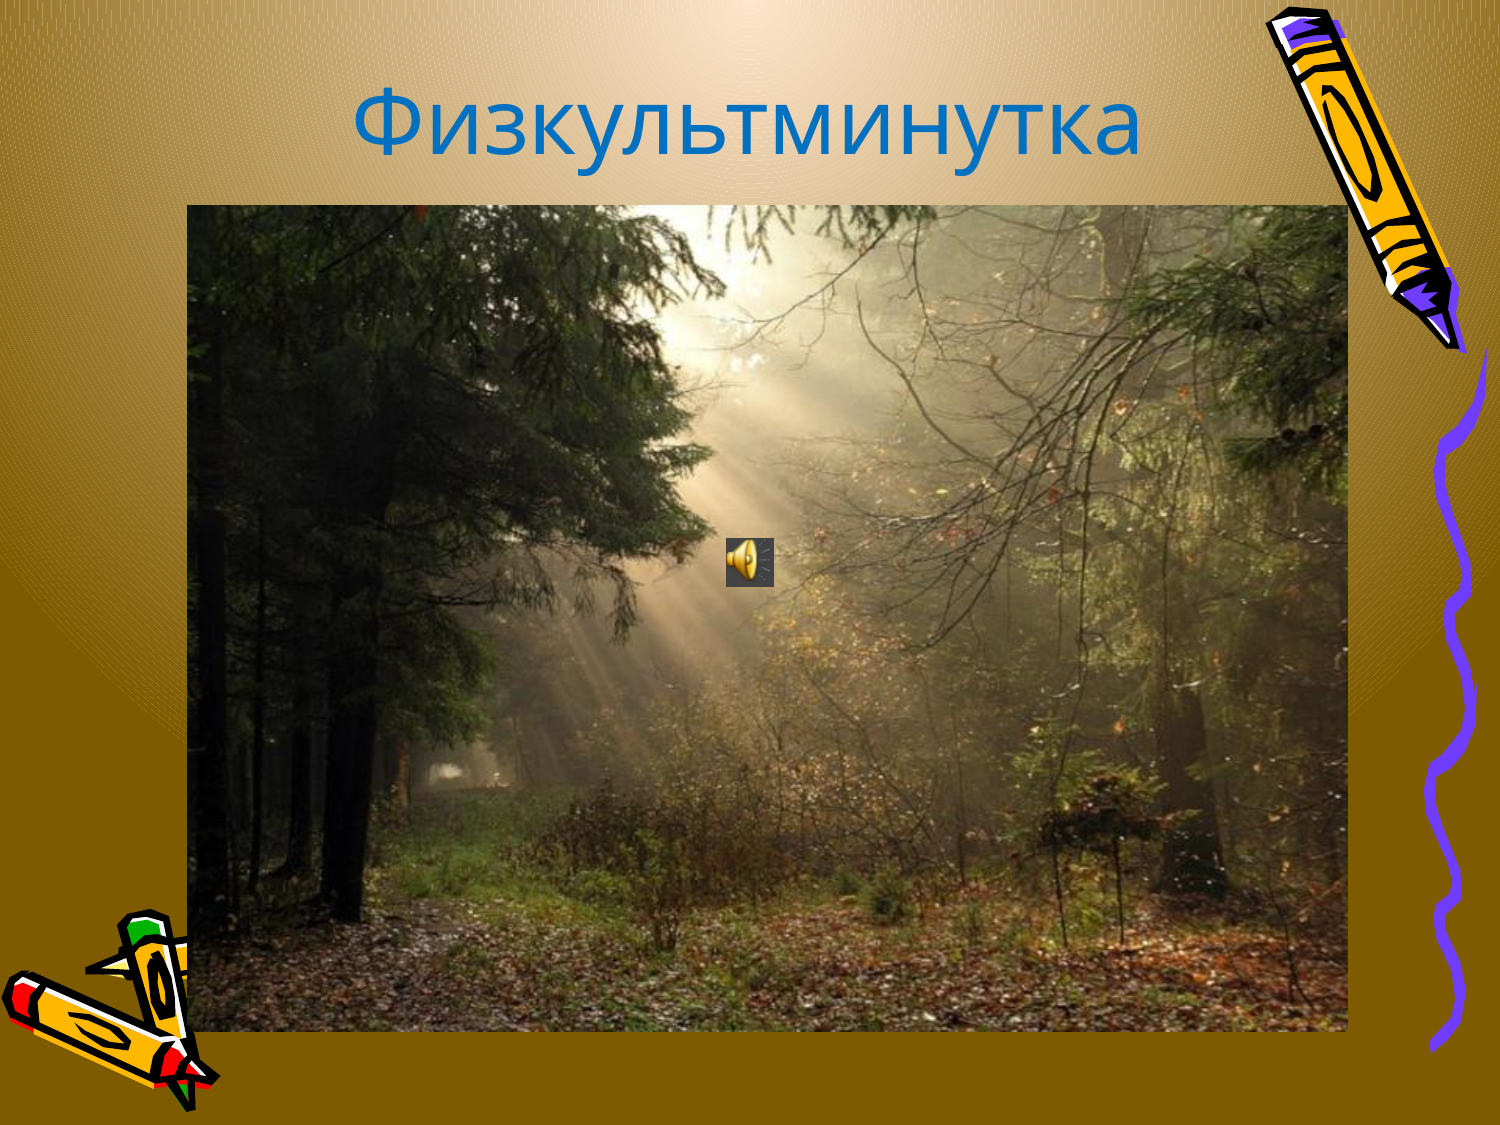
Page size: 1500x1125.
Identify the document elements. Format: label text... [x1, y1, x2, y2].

picture [724, 537, 776, 588]
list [187, 204, 1348, 1032]
title Физкультминутка [196, 0, 1325, 181]
